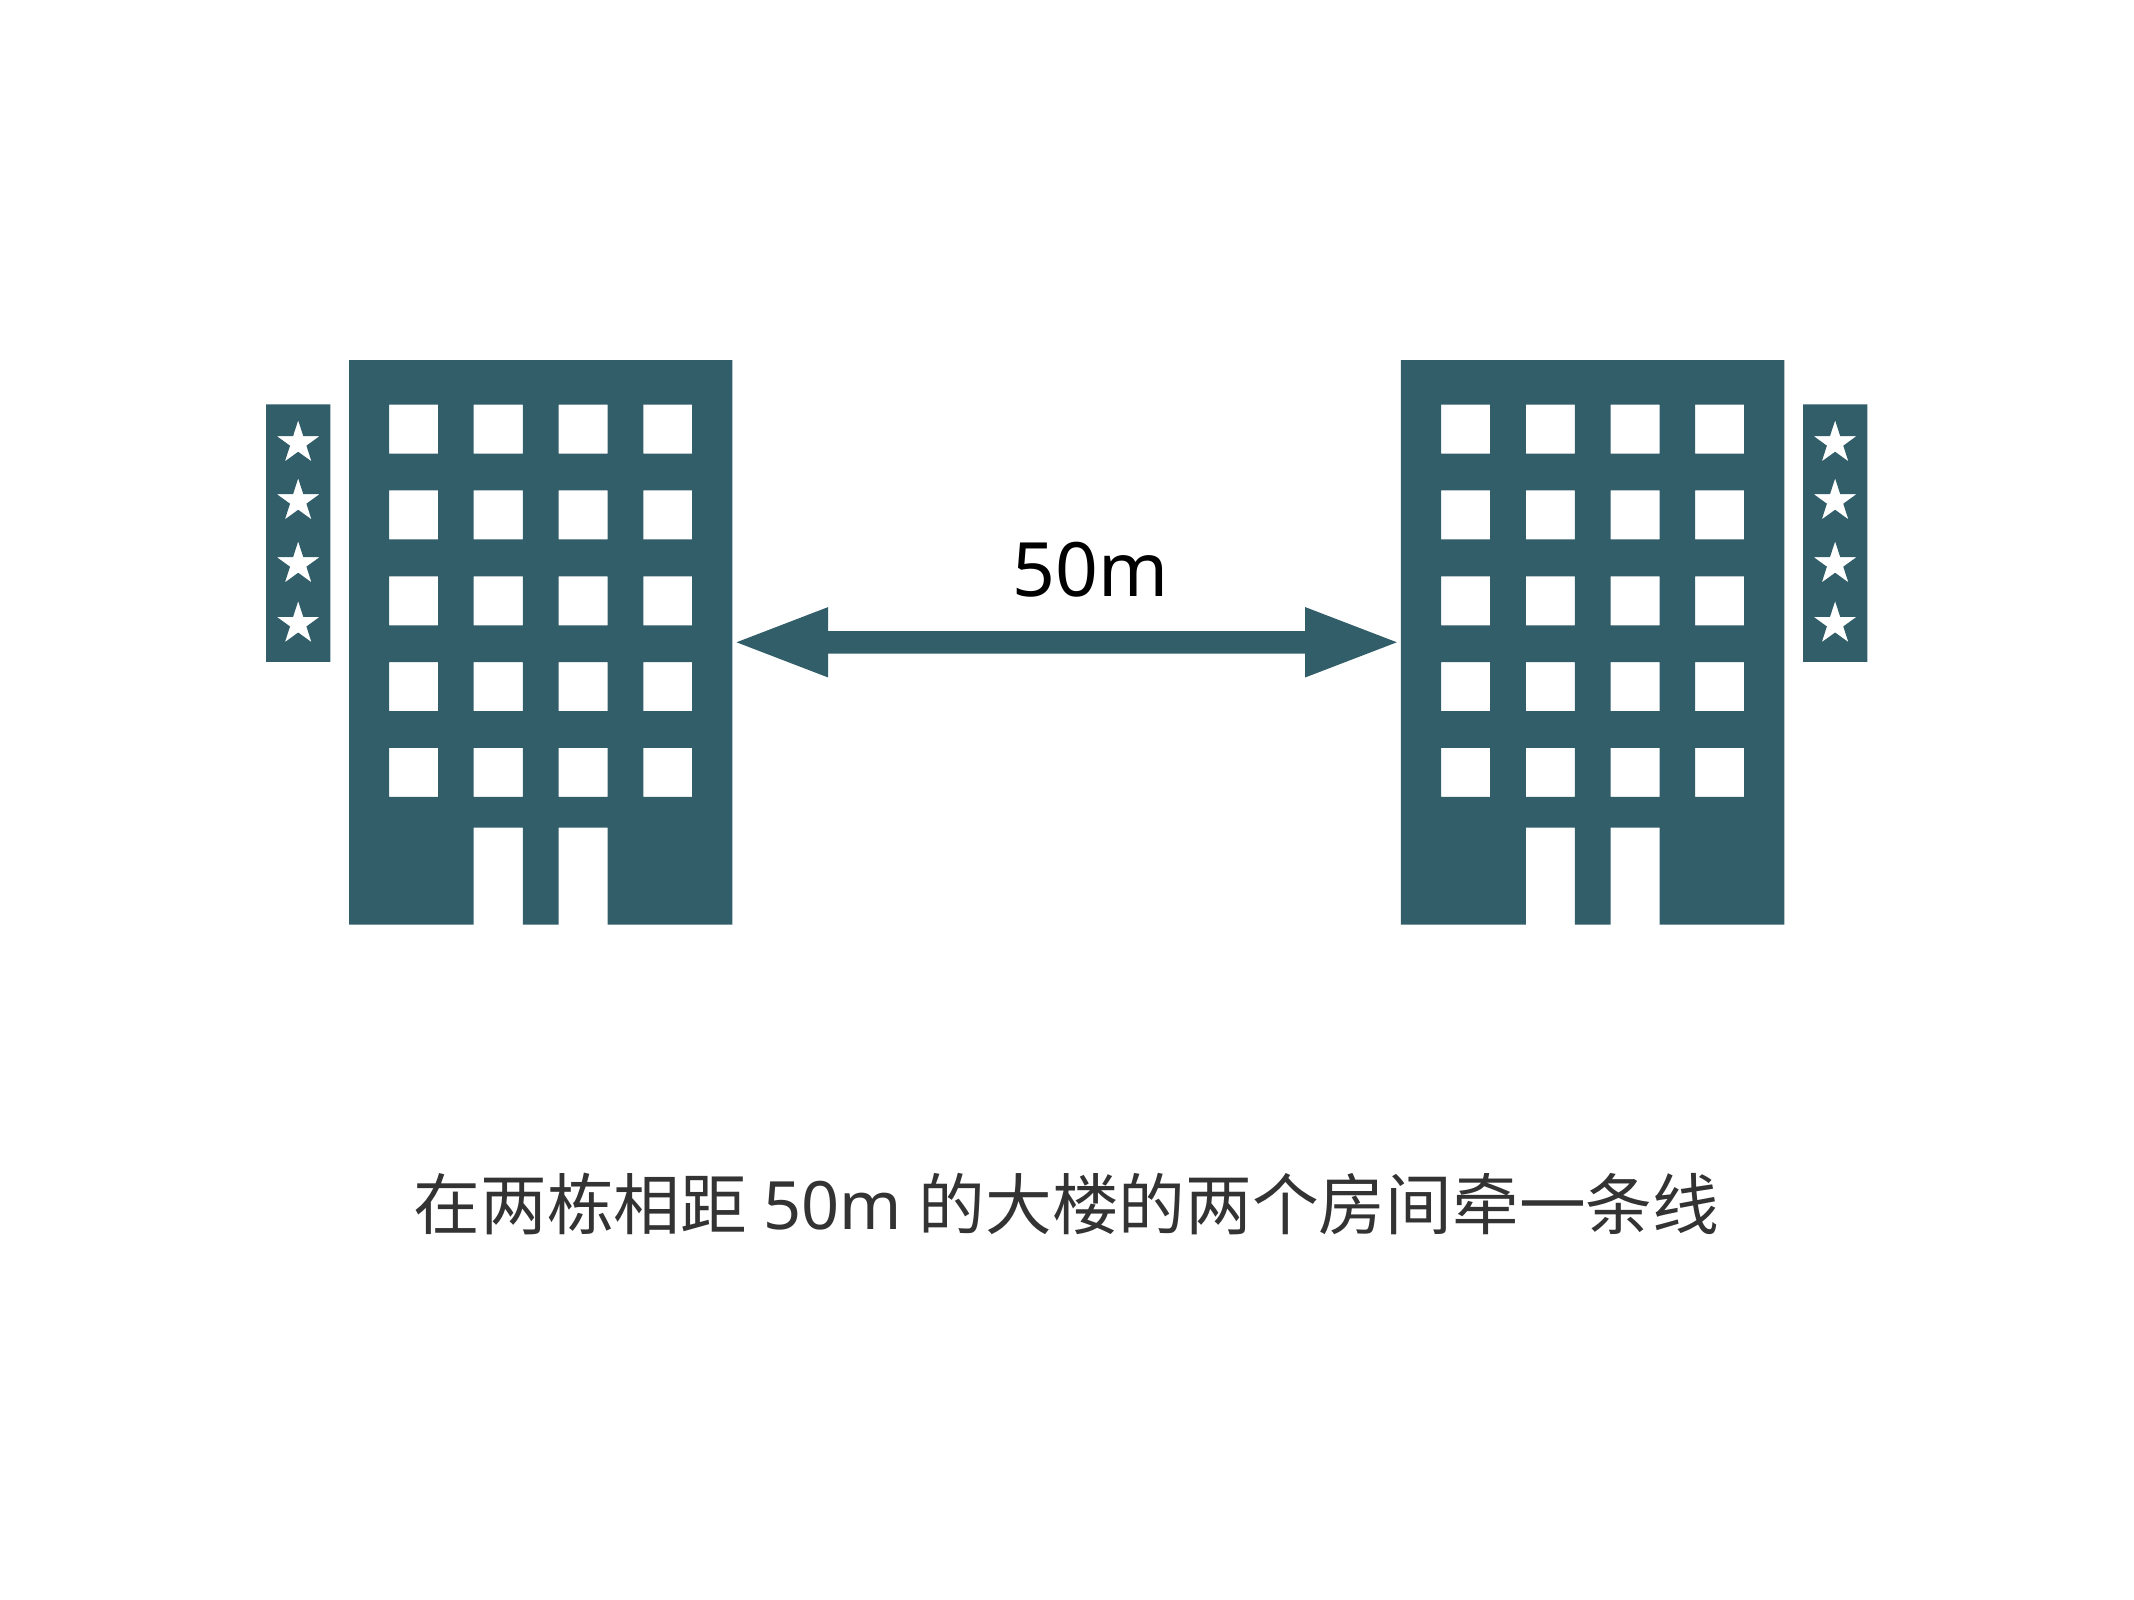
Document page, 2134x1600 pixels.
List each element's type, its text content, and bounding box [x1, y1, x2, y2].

text_box [349, 360, 733, 925]
text_box [266, 404, 331, 662]
text_box [1803, 404, 1868, 662]
text_box 50m [1004, 513, 1178, 620]
text_box [1400, 360, 1785, 925]
text_box [736, 607, 1397, 678]
text_box 在两栋相距50m的大楼的两个房间牵一条线 [405, 1118, 1728, 1252]
